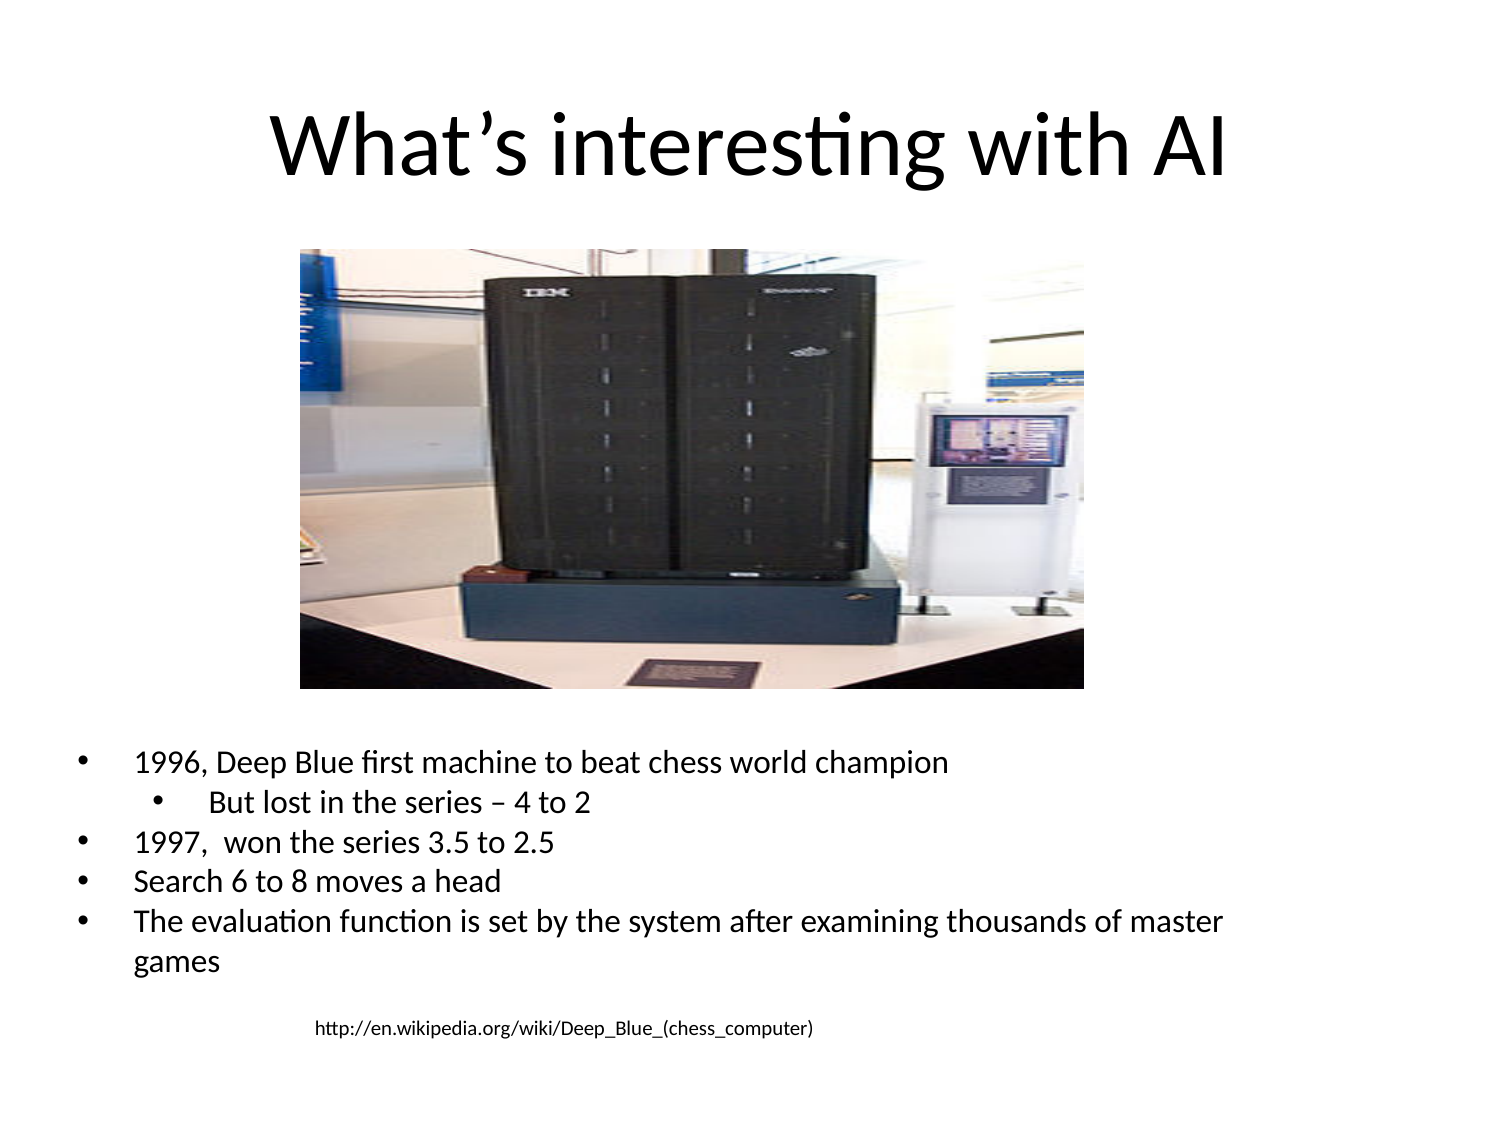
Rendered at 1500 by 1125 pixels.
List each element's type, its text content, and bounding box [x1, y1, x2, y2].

text_box 1996, Deep Blue first machine to beat chess world champion But lost in the series – 4 to 2 1997, won the series 3.5 to 2.5 Search 6 to 8 moves a head The evaluation function is set by the system after examining thousands of master games [62, 732, 1300, 987]
text_box http://en.wikipedia.org/wiki/Deep_Blue_(chess_computer) [299, 1007, 1275, 1048]
title What’s interesting with AI [75, 45, 1425, 233]
picture [299, 248, 1084, 689]
